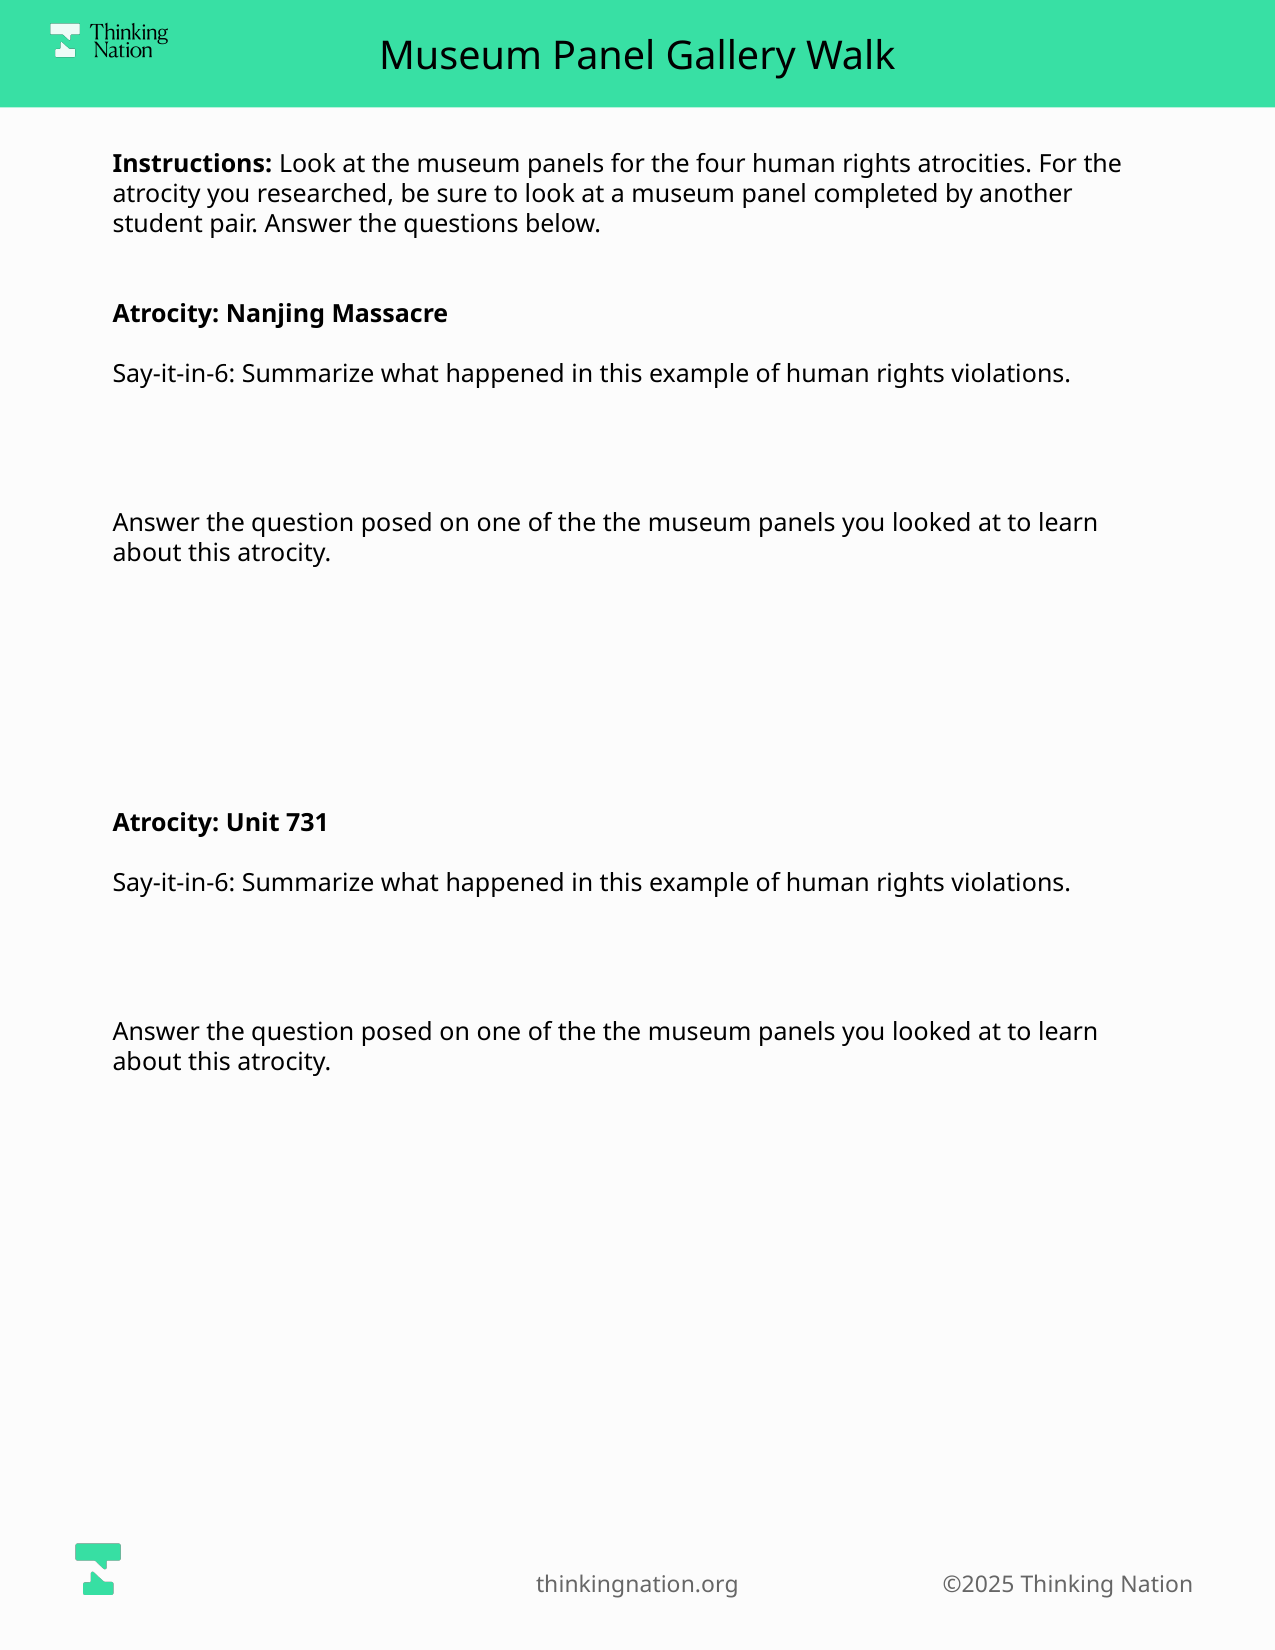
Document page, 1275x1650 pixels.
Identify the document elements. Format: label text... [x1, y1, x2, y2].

text_box ©2025 Thinking Nation [907, 1553, 1210, 1605]
text_box Instructions: Look at the museum panels for the four human rights atrocities. For the atrocity you researched, be sure to look at a museum panel completed by another student pair. Answer the questions below. Atrocity: Nanjing Massacre Say-it-in-6: Summarize what happened in this example of human rights violations. Answer the question posed on one of the the museum panels you looked at to learn about this atrocity. Atrocity: Unit 731 Say-it-in-6: Summarize what happened in this example of human rights violations. Answer the question posed on one of the the museum panels you looked at to learn about this atrocity. [97, 132, 1178, 1121]
text_box thinkingnation.org [486, 1553, 789, 1605]
text_box Museum Panel Gallery Walk [0, 0, 1275, 108]
picture [36, 12, 172, 69]
picture [62, 1533, 134, 1605]
